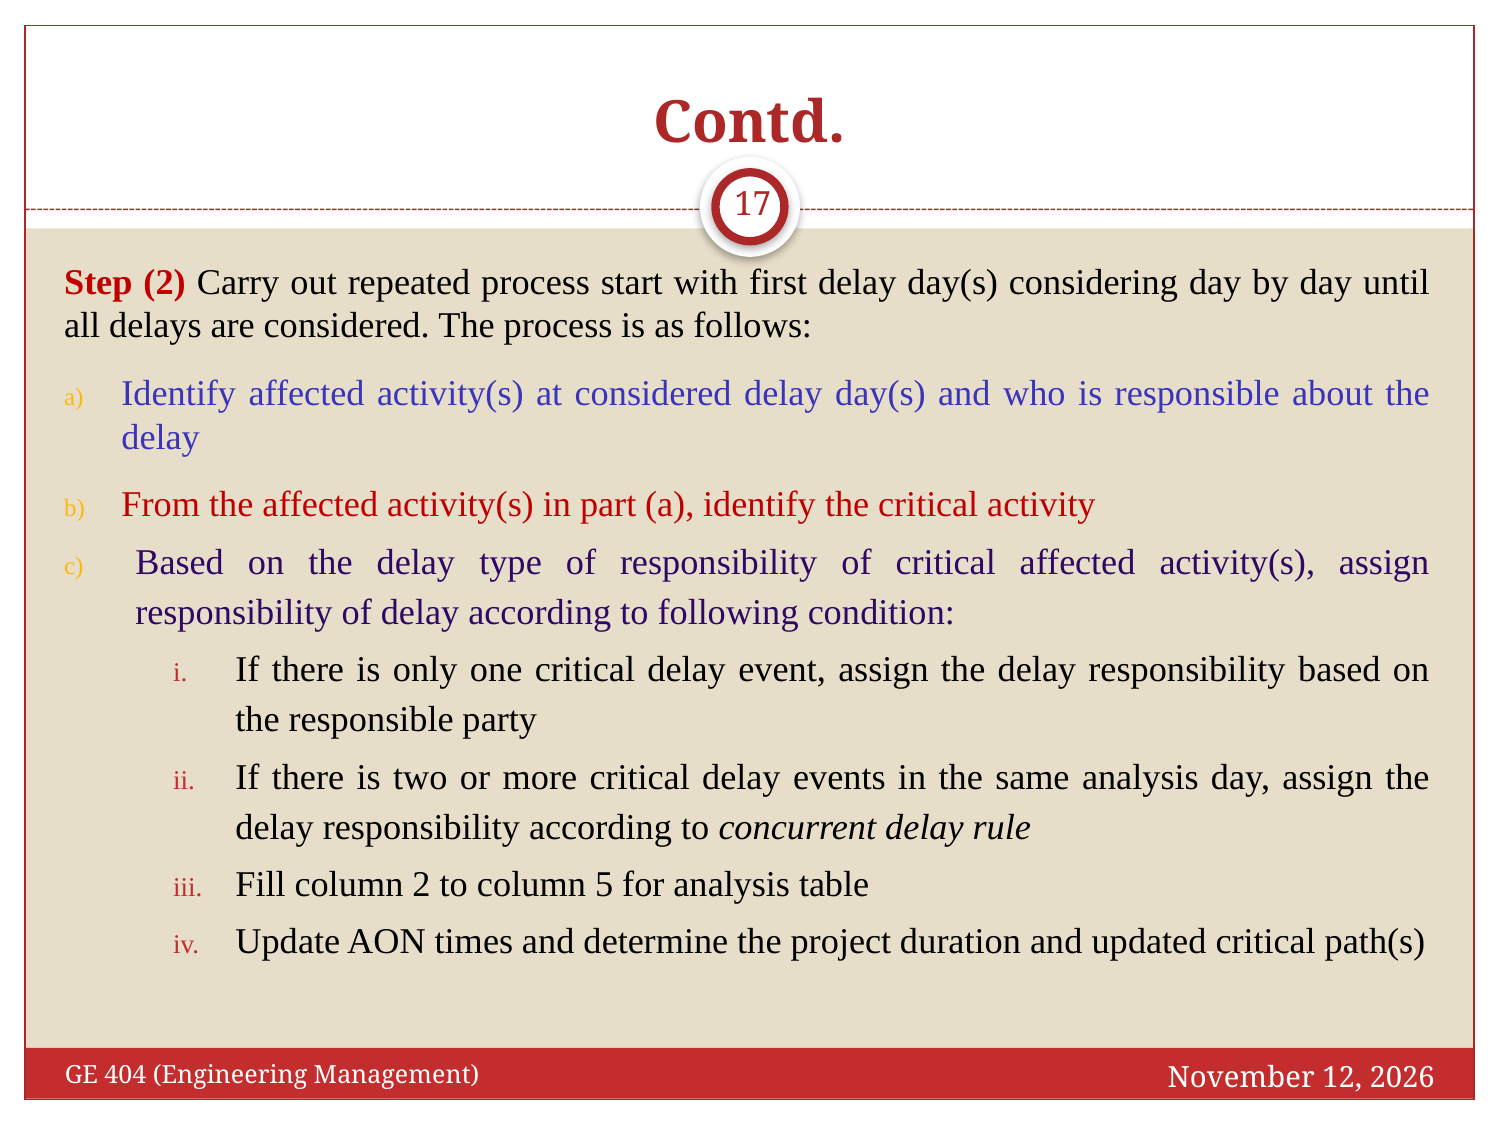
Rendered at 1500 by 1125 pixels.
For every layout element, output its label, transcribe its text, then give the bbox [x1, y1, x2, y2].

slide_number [950, 1050, 1450, 1111]
title Contd. [49, 37, 1450, 162]
slide_number 17 [715, 168, 791, 241]
footer GE 404 (Engineering Management) [50, 1051, 638, 1112]
list Step (2) Carry out repeated process start with first delay day(s) considering day by day until all delays are considered. The process is as follows: Identify affected activity(s) at considered delay day(s) and who is responsible about the delay From the affected activity(s) in part (a), identify the critical activity Based on the delay type of responsibility of critical affected activity(s), assign responsibility of delay according to following condition: If there is only one critical delay event, assign the delay responsibility based on the responsible party If there is two or more critical delay events in the same analysis day, assign the delay responsibility according to concurrent delay rule Fill column 2 to column 5 for analysis table Update AON times and determine the project duration and updated critical path(s) [49, 250, 1445, 1001]
